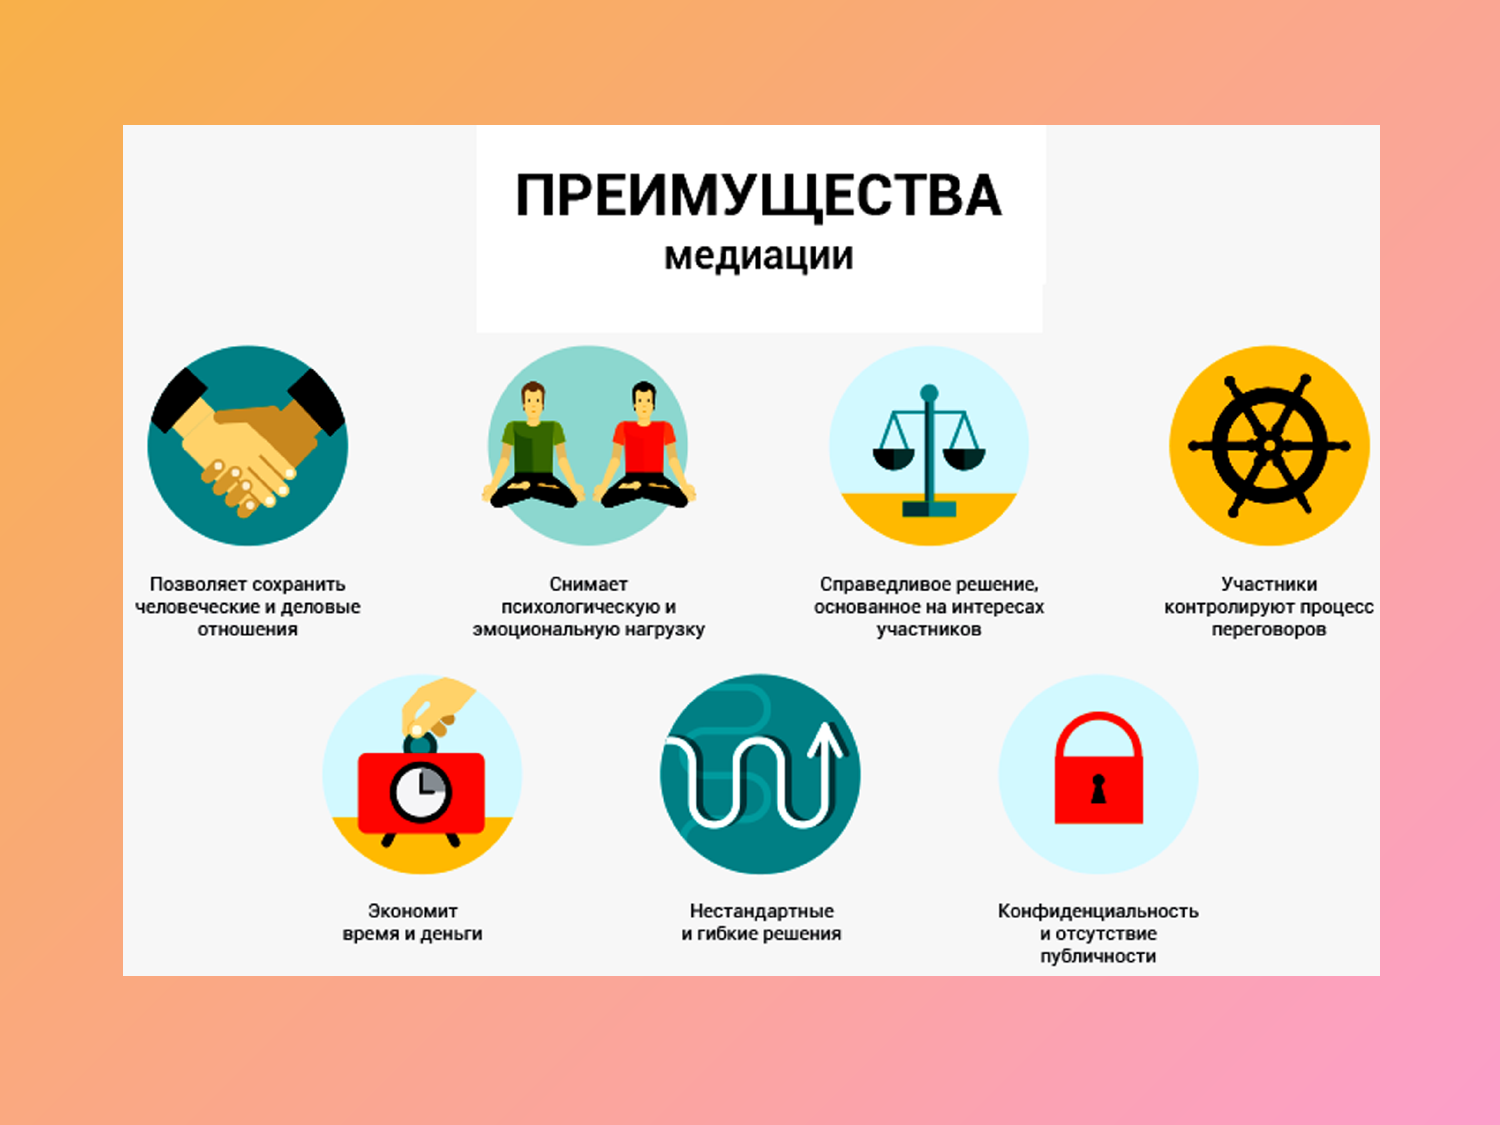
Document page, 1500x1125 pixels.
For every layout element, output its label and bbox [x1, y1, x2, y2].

picture [123, 125, 1380, 977]
